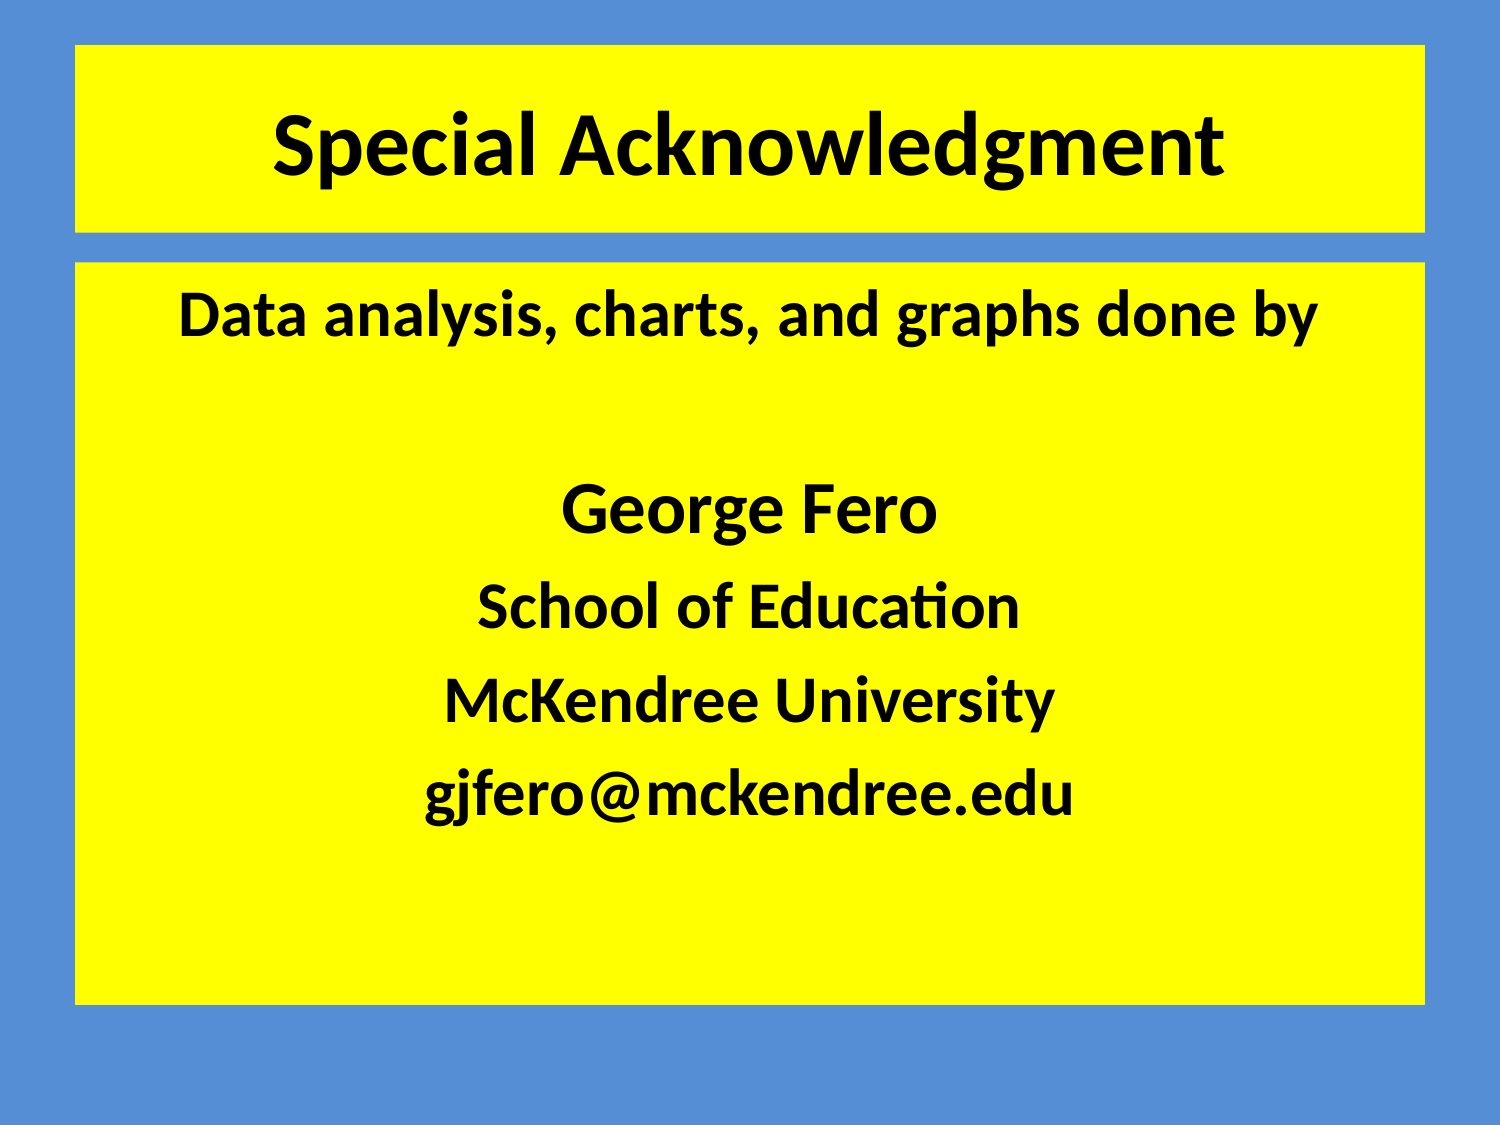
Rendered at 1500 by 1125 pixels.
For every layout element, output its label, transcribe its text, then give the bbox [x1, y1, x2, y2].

list Data analysis, charts, and graphs done by George Fero School of Education McKendree University gjfero@mckendree.edu [75, 262, 1425, 1005]
title Special Acknowledgment [75, 45, 1425, 233]
